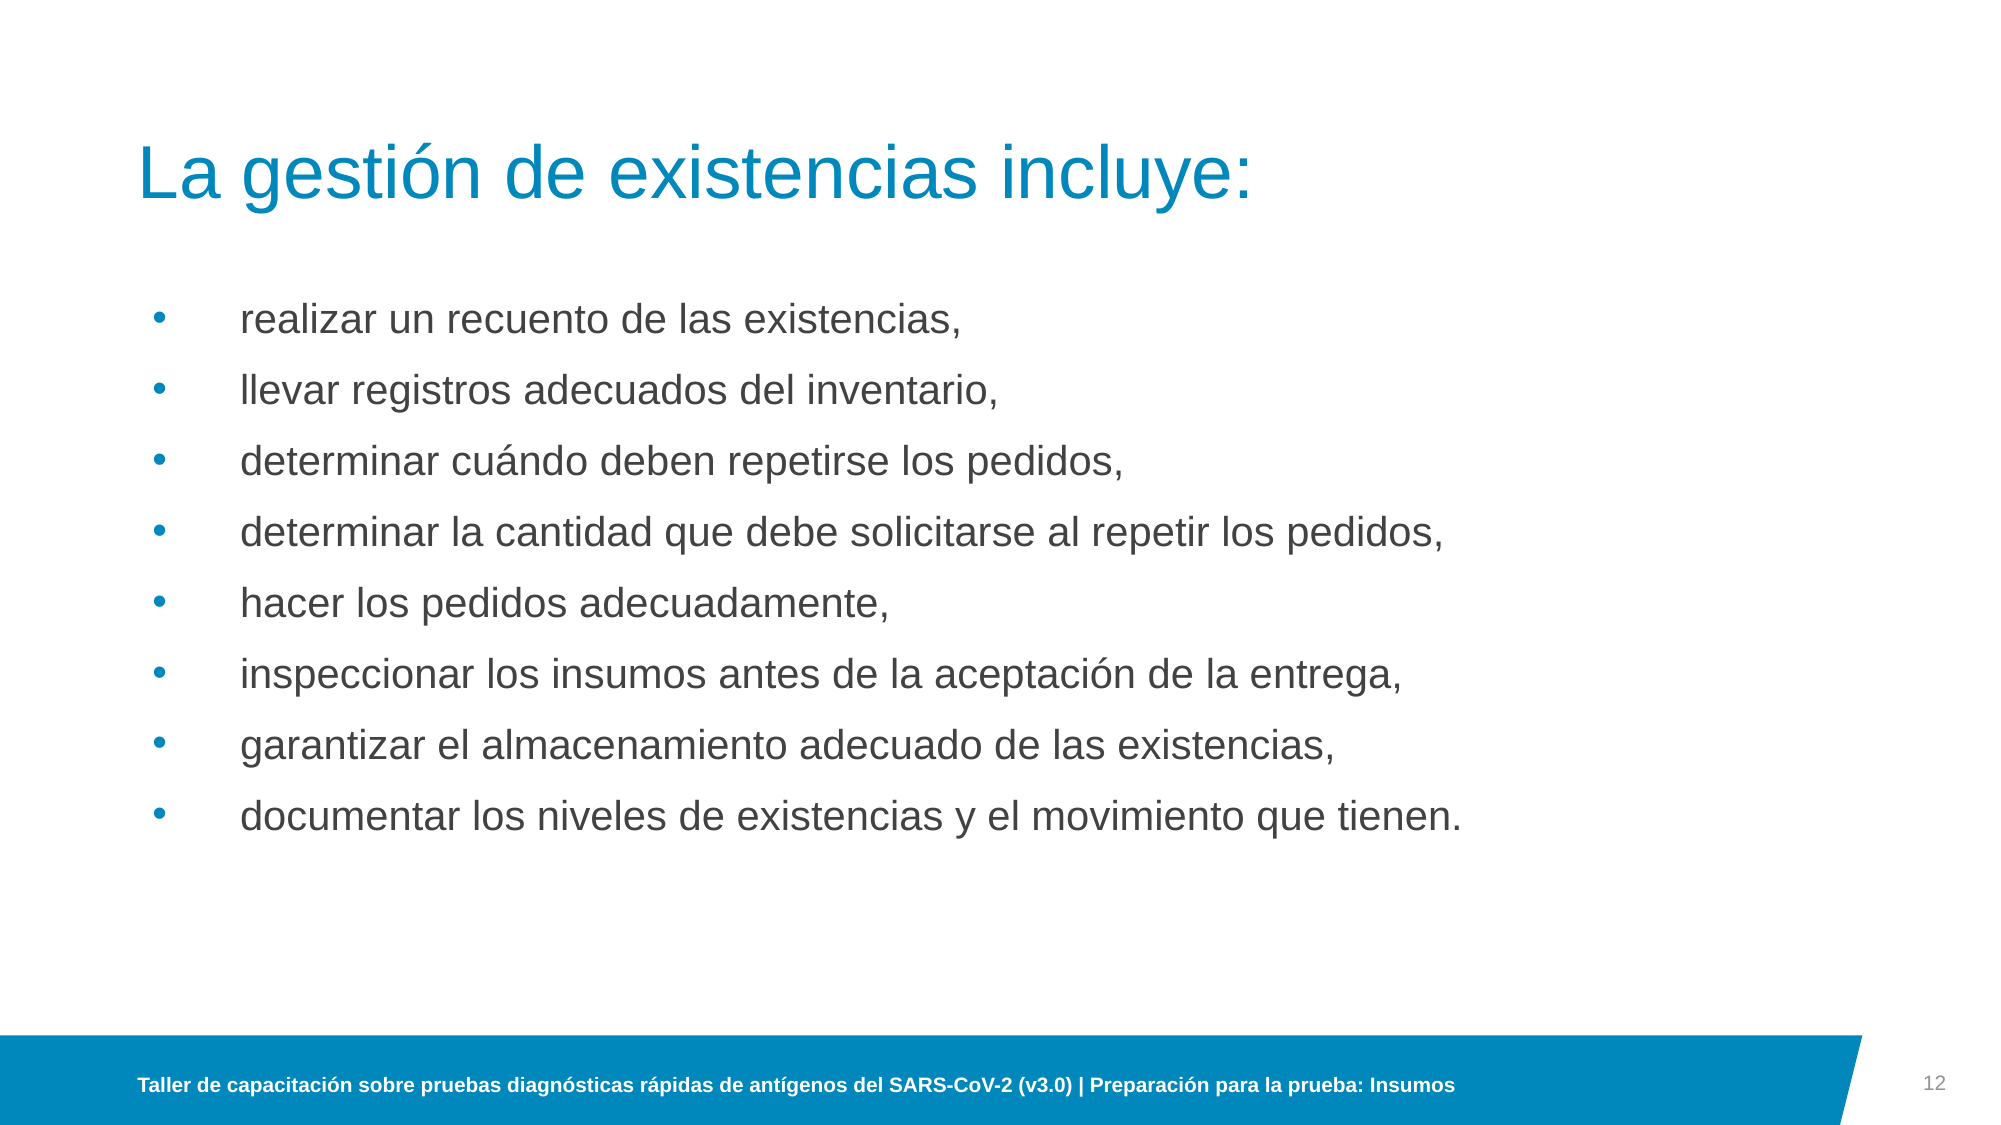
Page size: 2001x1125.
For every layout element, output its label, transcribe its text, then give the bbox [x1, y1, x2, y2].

title La gestión de existencias incluye: [137, 59, 1863, 215]
list realizar un recuento de las existencias, llevar registros adecuados del inventario, determinar cuándo deben repetirse los pedidos, determinar la cantidad que debe solicitarse al repetir los pedidos, hacer los pedidos adecuadamente, inspeccionar los insumos antes de la aceptación de la entrega, garantizar el almacenamiento adecuado de las existencias, documentar los niveles de existencias y el movimiento que tienen. [137, 284, 1863, 1014]
footer Taller de capacitación sobre pruebas diagnósticas rápidas de antígenos del SARS-CoV-2 (v3.0) | Preparación para la prueba: Insumos [137, 1042, 1491, 1125]
slide_number 12 [1862, 1035, 1947, 1125]
